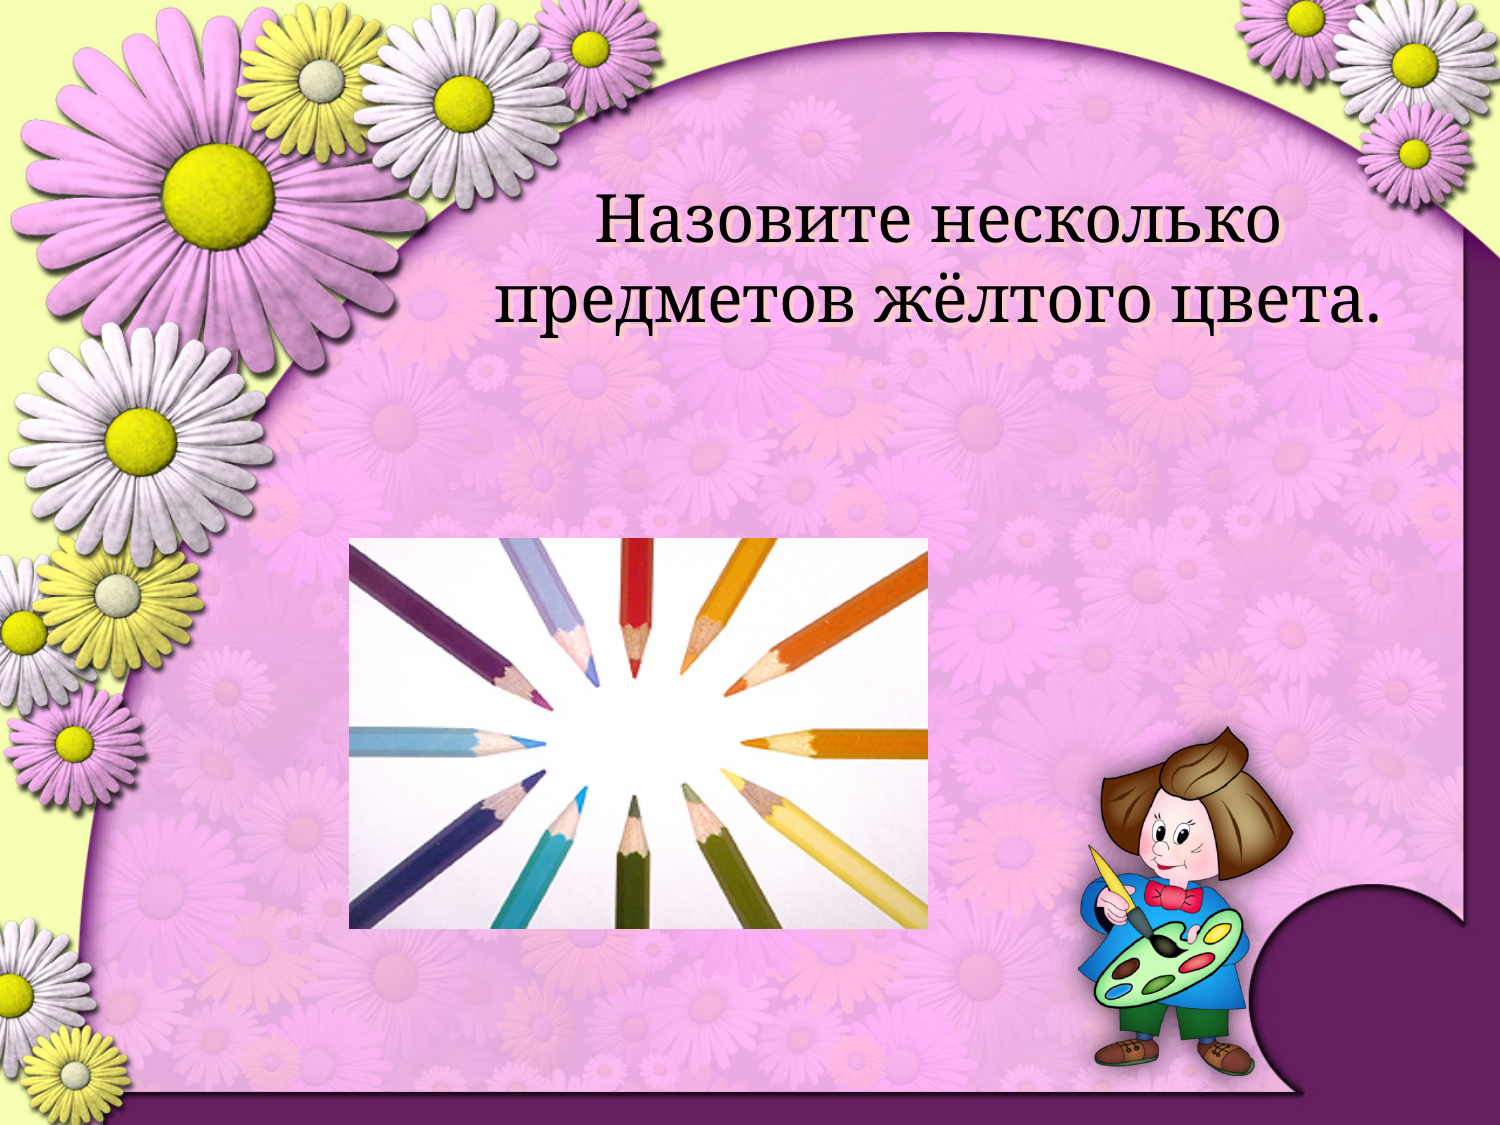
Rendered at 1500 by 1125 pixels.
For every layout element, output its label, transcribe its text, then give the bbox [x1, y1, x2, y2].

picture [0, 0, 1500, 1125]
title Назовите несколько предметов жёлтого цвета. [454, 136, 1424, 374]
